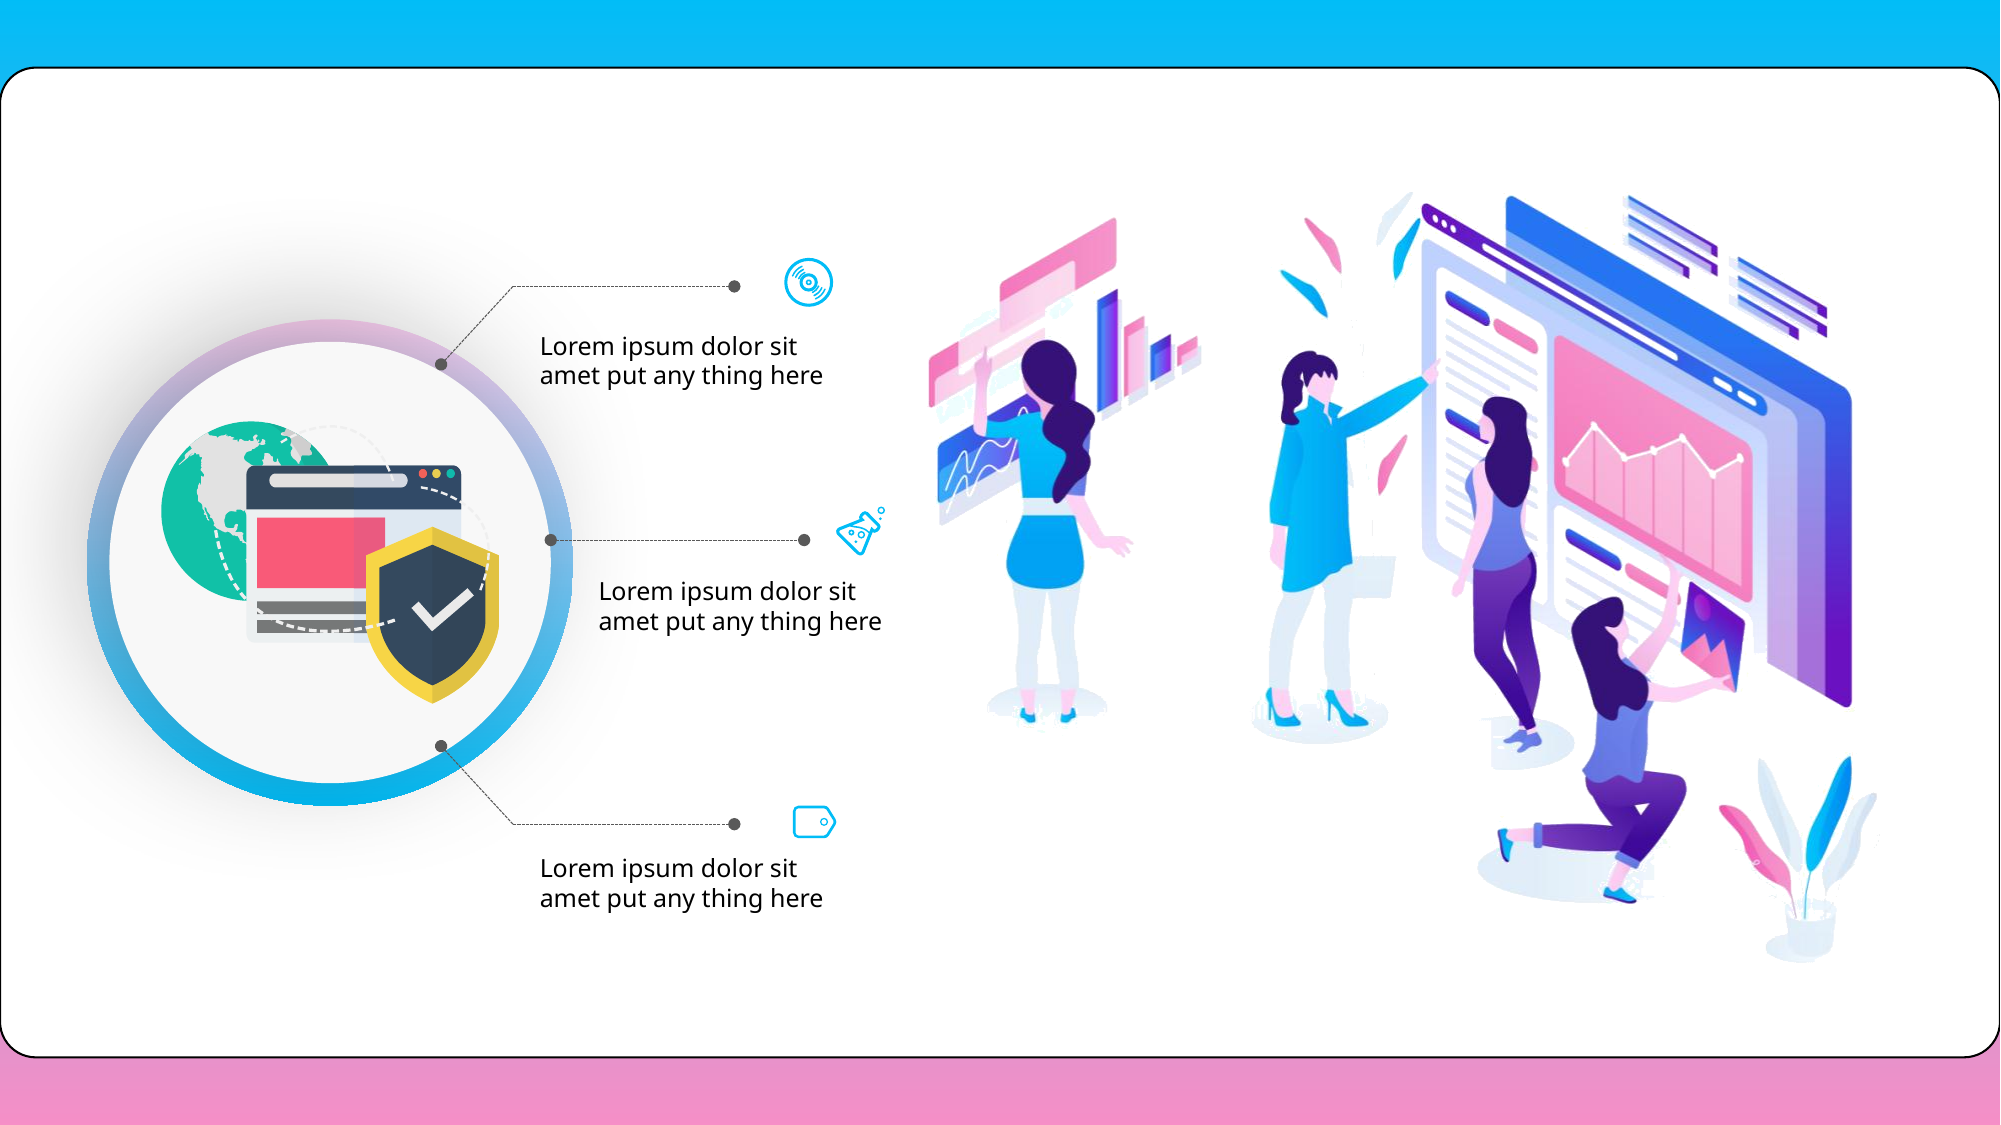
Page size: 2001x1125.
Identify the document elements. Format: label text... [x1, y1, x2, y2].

text_box Lorem ipsum dolor sit amet put any thing here [574, 322, 851, 398]
picture [901, 160, 1914, 1003]
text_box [441, 286, 735, 365]
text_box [792, 805, 837, 839]
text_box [86, 319, 574, 806]
text_box Lorem ipsum dolor sit amet put any thing here [583, 567, 901, 643]
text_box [784, 257, 834, 307]
text_box [0, 66, 2000, 1059]
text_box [836, 506, 886, 556]
text_box Lorem ipsum dolor sit amet put any thing here [525, 845, 851, 920]
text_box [441, 746, 735, 825]
